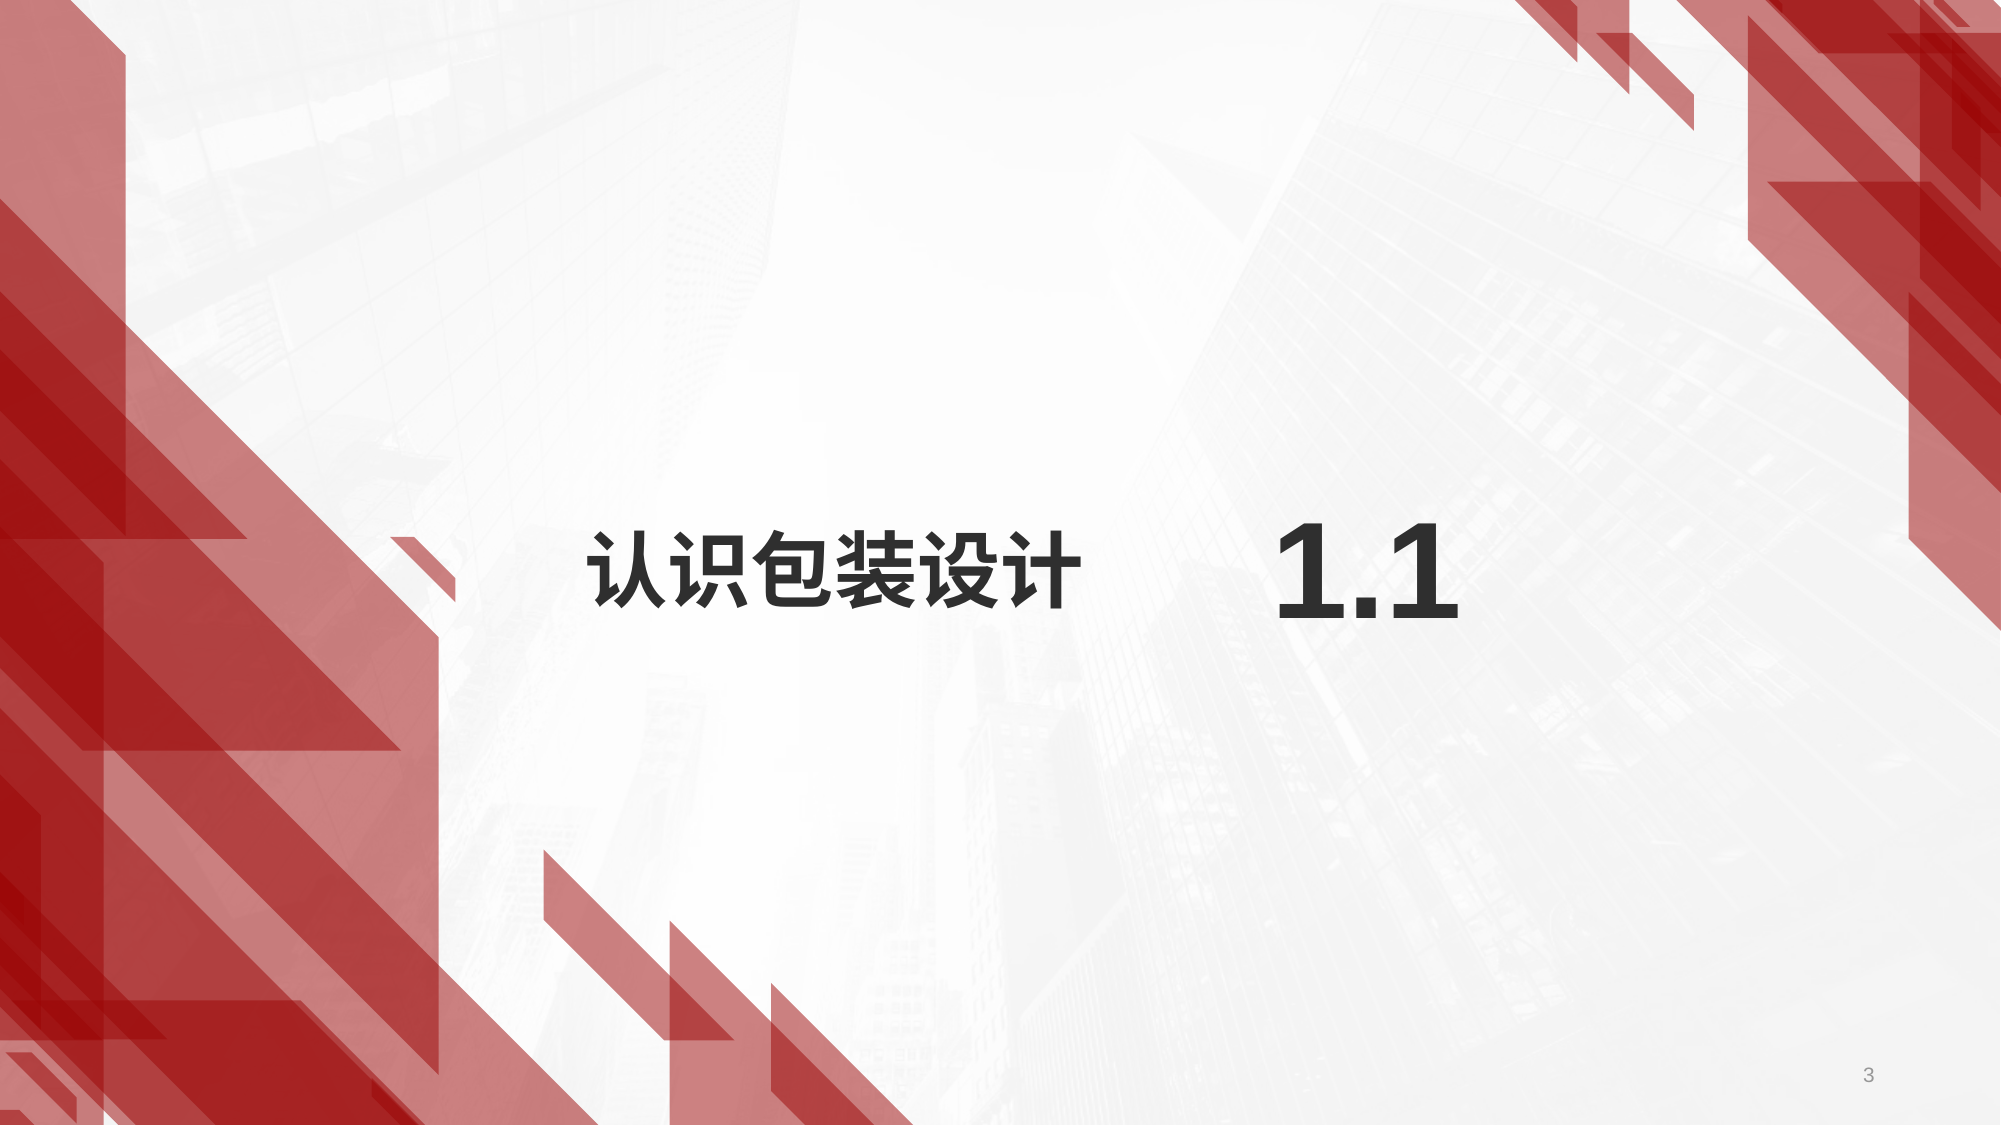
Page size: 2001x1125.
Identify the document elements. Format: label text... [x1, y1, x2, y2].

list 1.1 [1256, 471, 1481, 654]
slide_number 3 [1452, 1056, 1890, 1092]
title 认识包装设计 [569, 499, 1102, 626]
